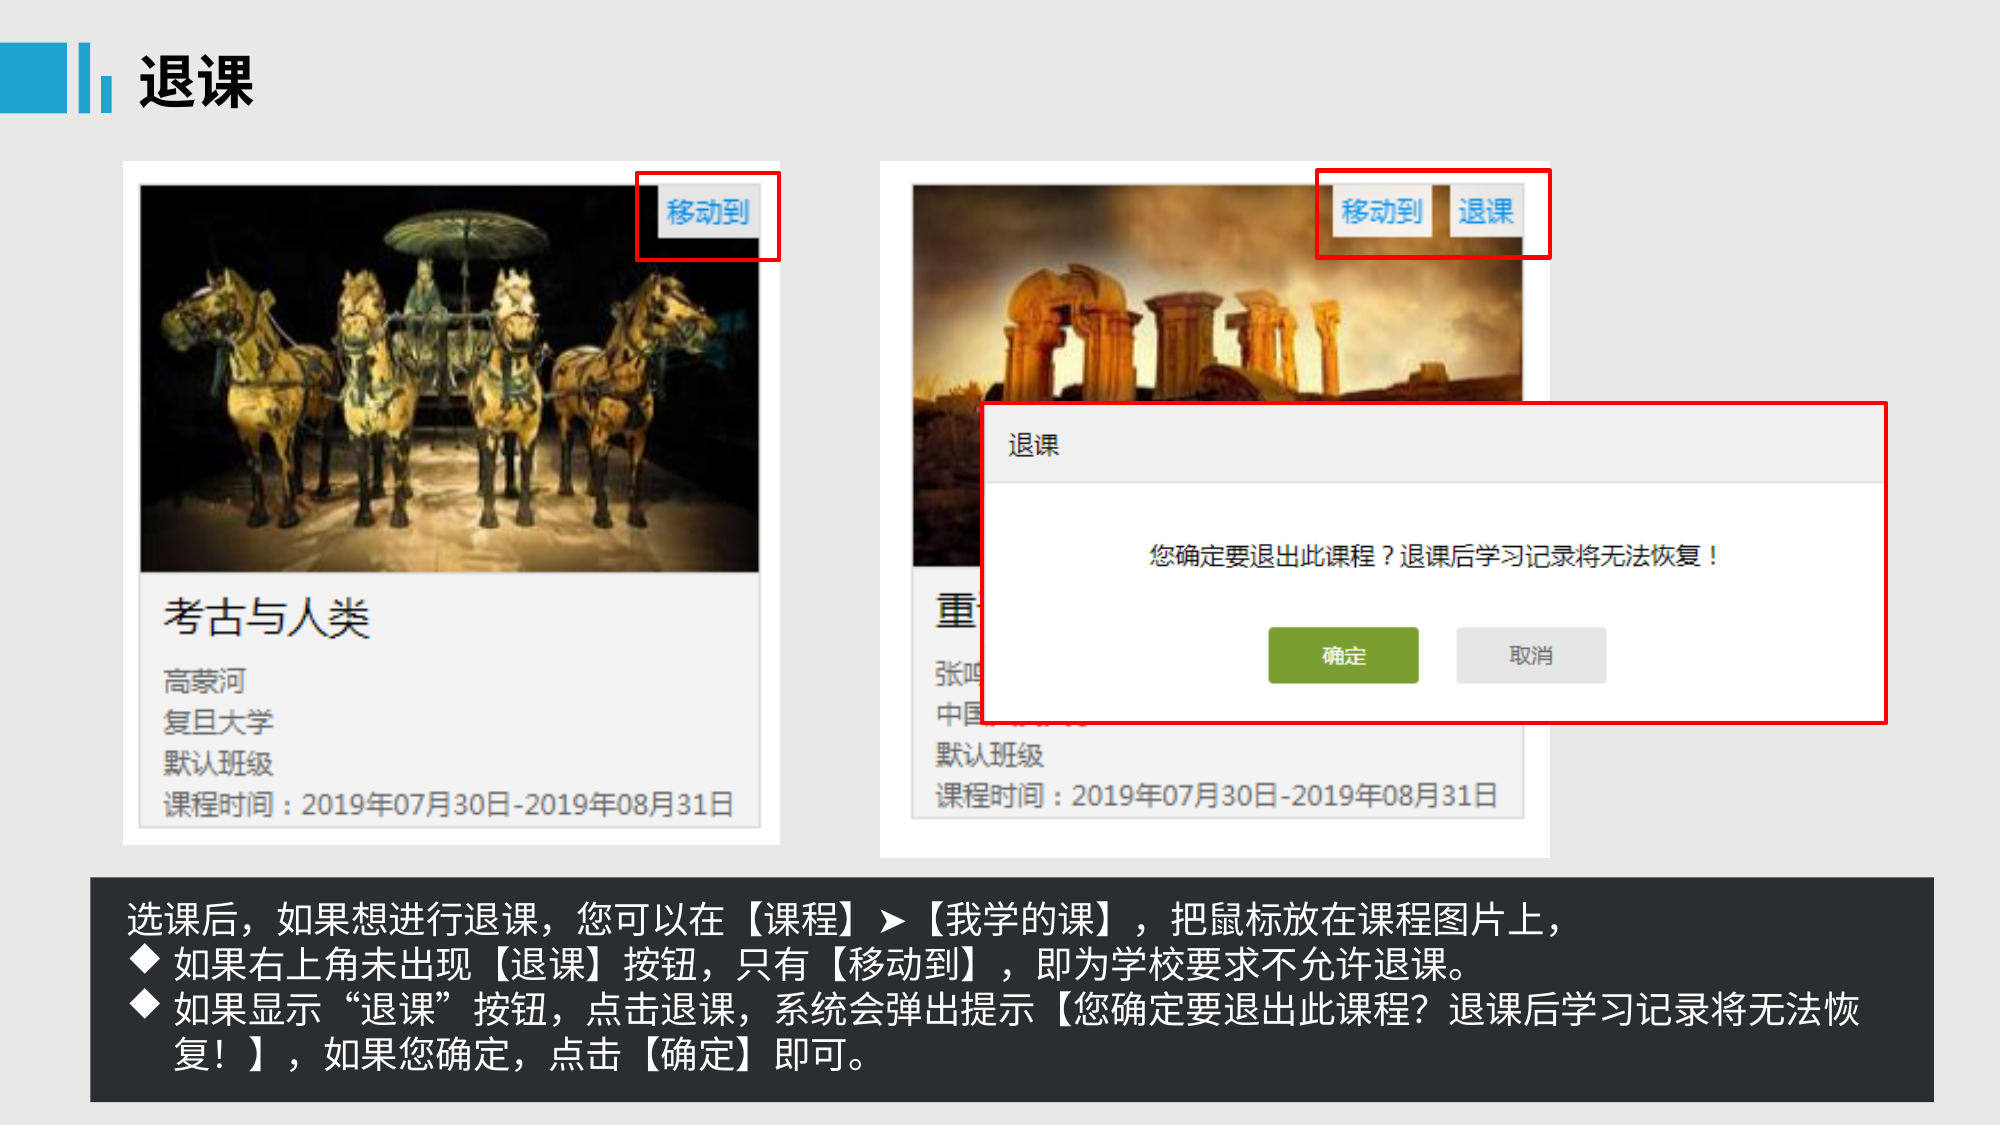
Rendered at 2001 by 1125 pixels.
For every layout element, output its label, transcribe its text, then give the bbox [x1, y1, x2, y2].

picture [880, 161, 1887, 858]
text_box [88, 875, 1936, 1104]
picture [123, 161, 780, 845]
text_box [99, 74, 114, 115]
text_box 选课后，如果想进行退课，您可以在【课程】➤【我学的课】，把鼠标放在课程图片上， 如果右上角未出现【退课】按钮，只有【移动到】，即为学校要求不允许退课。 如果显示“退课”按钮，点击退课，系统会弹出提示【您确定要退出此课程？退课后学习记录将无法恢复！】，如果您确定，点击【确定】即可。 [111, 889, 1918, 1084]
text_box [77, 41, 92, 116]
text_box 退课 [123, 38, 818, 124]
text_box [0, 41, 69, 116]
